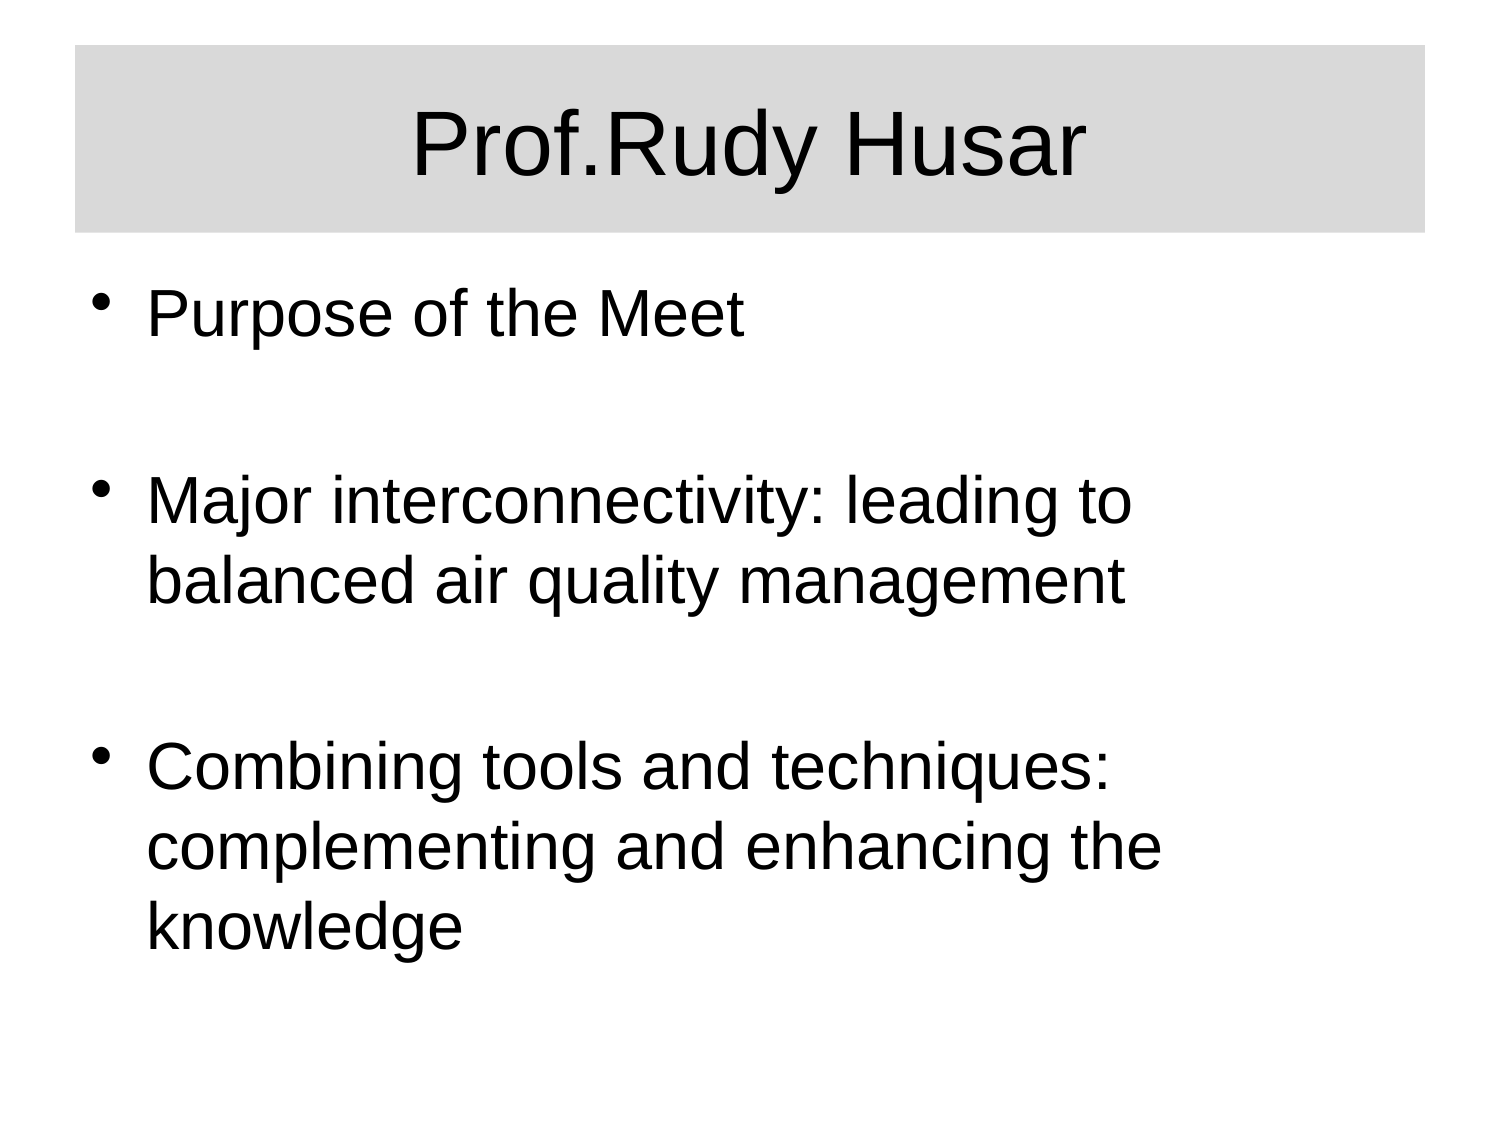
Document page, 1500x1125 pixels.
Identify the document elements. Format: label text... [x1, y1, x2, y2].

title Prof.Rudy Husar [74, 44, 1426, 233]
list Purpose of the Meet Major interconnectivity: leading to balanced air quality management Combining tools and techniques: complementing and enhancing the knowledge [74, 262, 1426, 1006]
